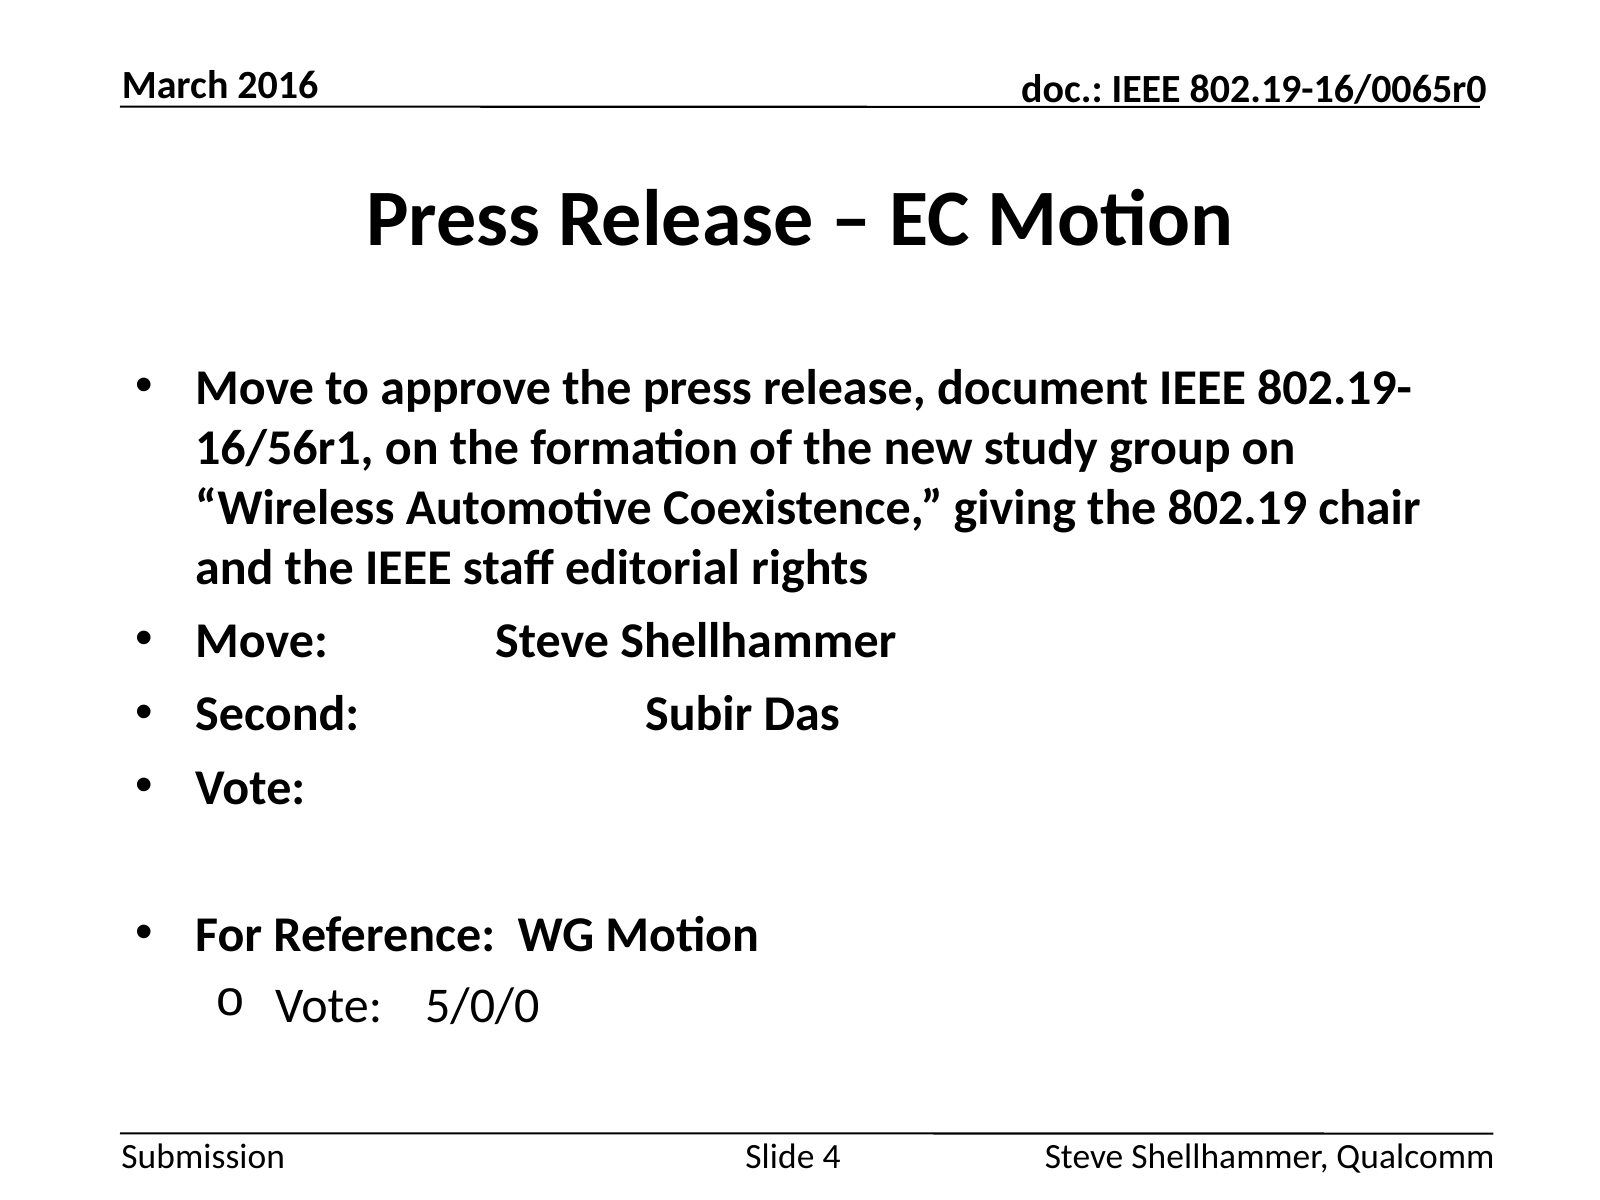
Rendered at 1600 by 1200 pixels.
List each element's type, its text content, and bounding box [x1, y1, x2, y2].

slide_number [121, 58, 451, 107]
footer Steve Shellhammer, Qualcomm [937, 1132, 1495, 1174]
title Press Release – EC Motion [119, 119, 1480, 307]
slide_number Slide 4 [733, 1132, 854, 1197]
list Move to approve the press release, document IEEE 802.19-16/56r1, on the formation of the new study group on “Wireless Automotive Coexistence,” giving the 802.19 chair and the IEEE staff editorial rights Move: Steve Shellhammer Second: Subir Das Vote: For Reference: WG Motion Vote: 5/0/0 [119, 346, 1480, 1067]
